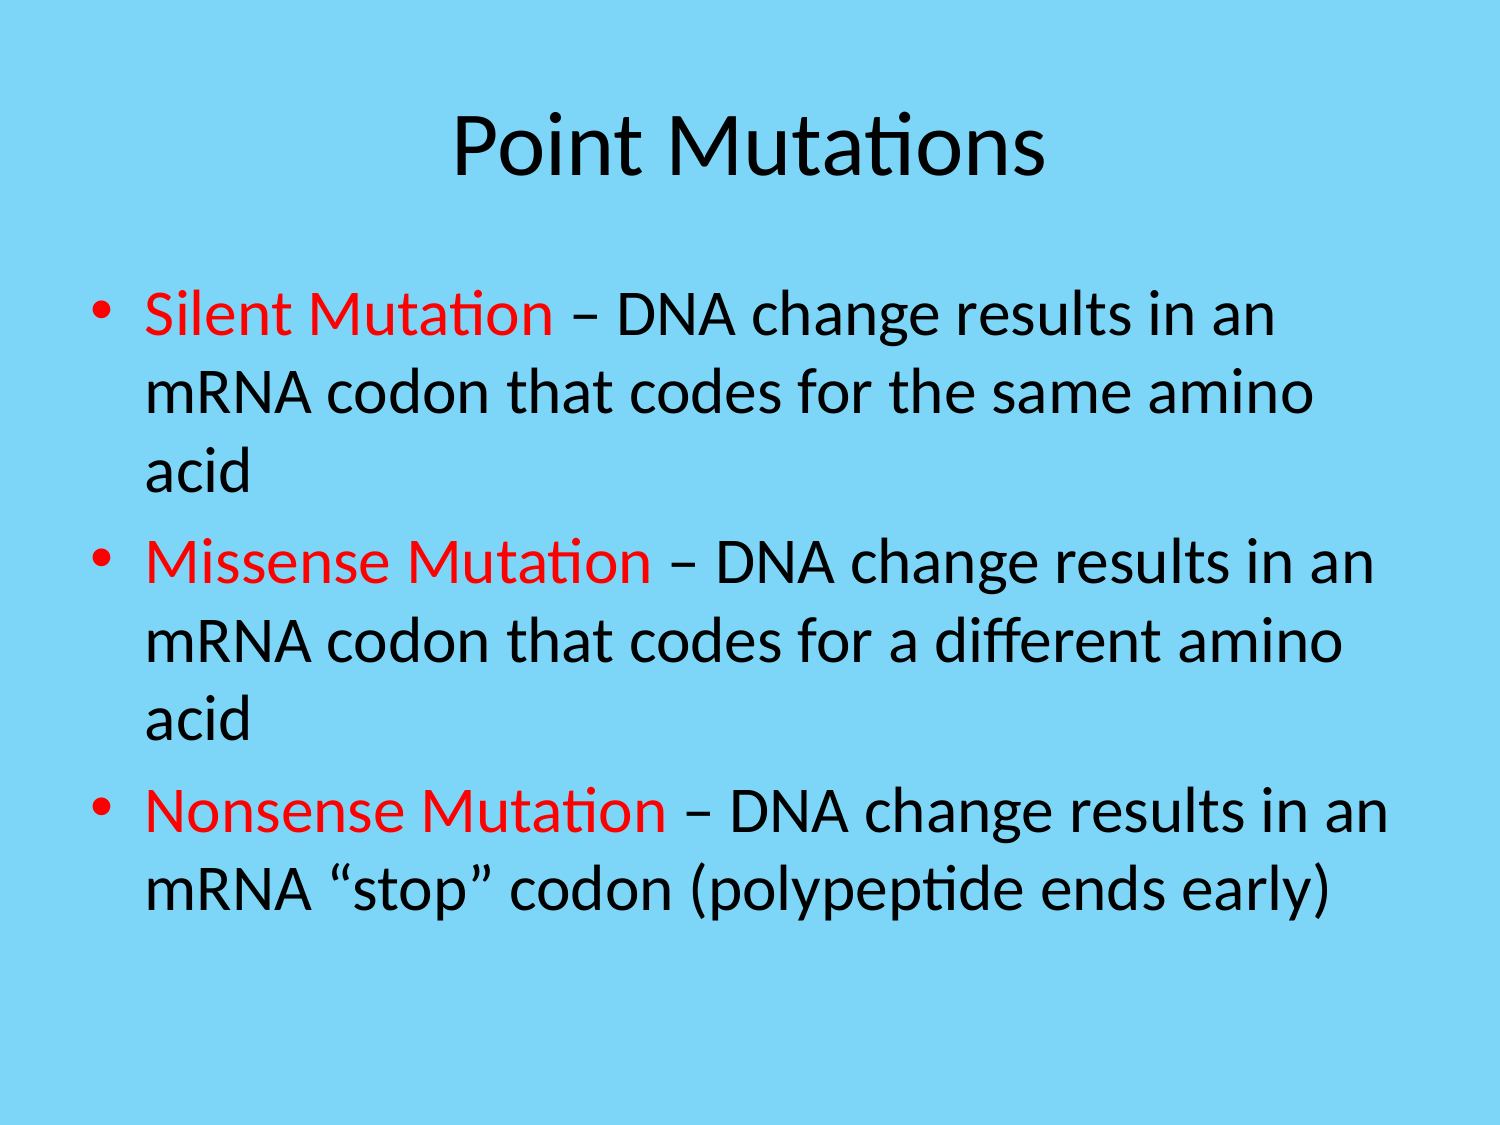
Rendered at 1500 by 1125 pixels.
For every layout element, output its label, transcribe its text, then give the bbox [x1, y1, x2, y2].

list Silent Mutation – DNA change results in an mRNA codon that codes for the same amino acid Missense Mutation – DNA change results in an mRNA codon that codes for a different amino acid Nonsense Mutation – DNA change results in an mRNA “stop” codon (polypeptide ends early) [75, 262, 1425, 1005]
title Point Mutations [75, 45, 1425, 233]
